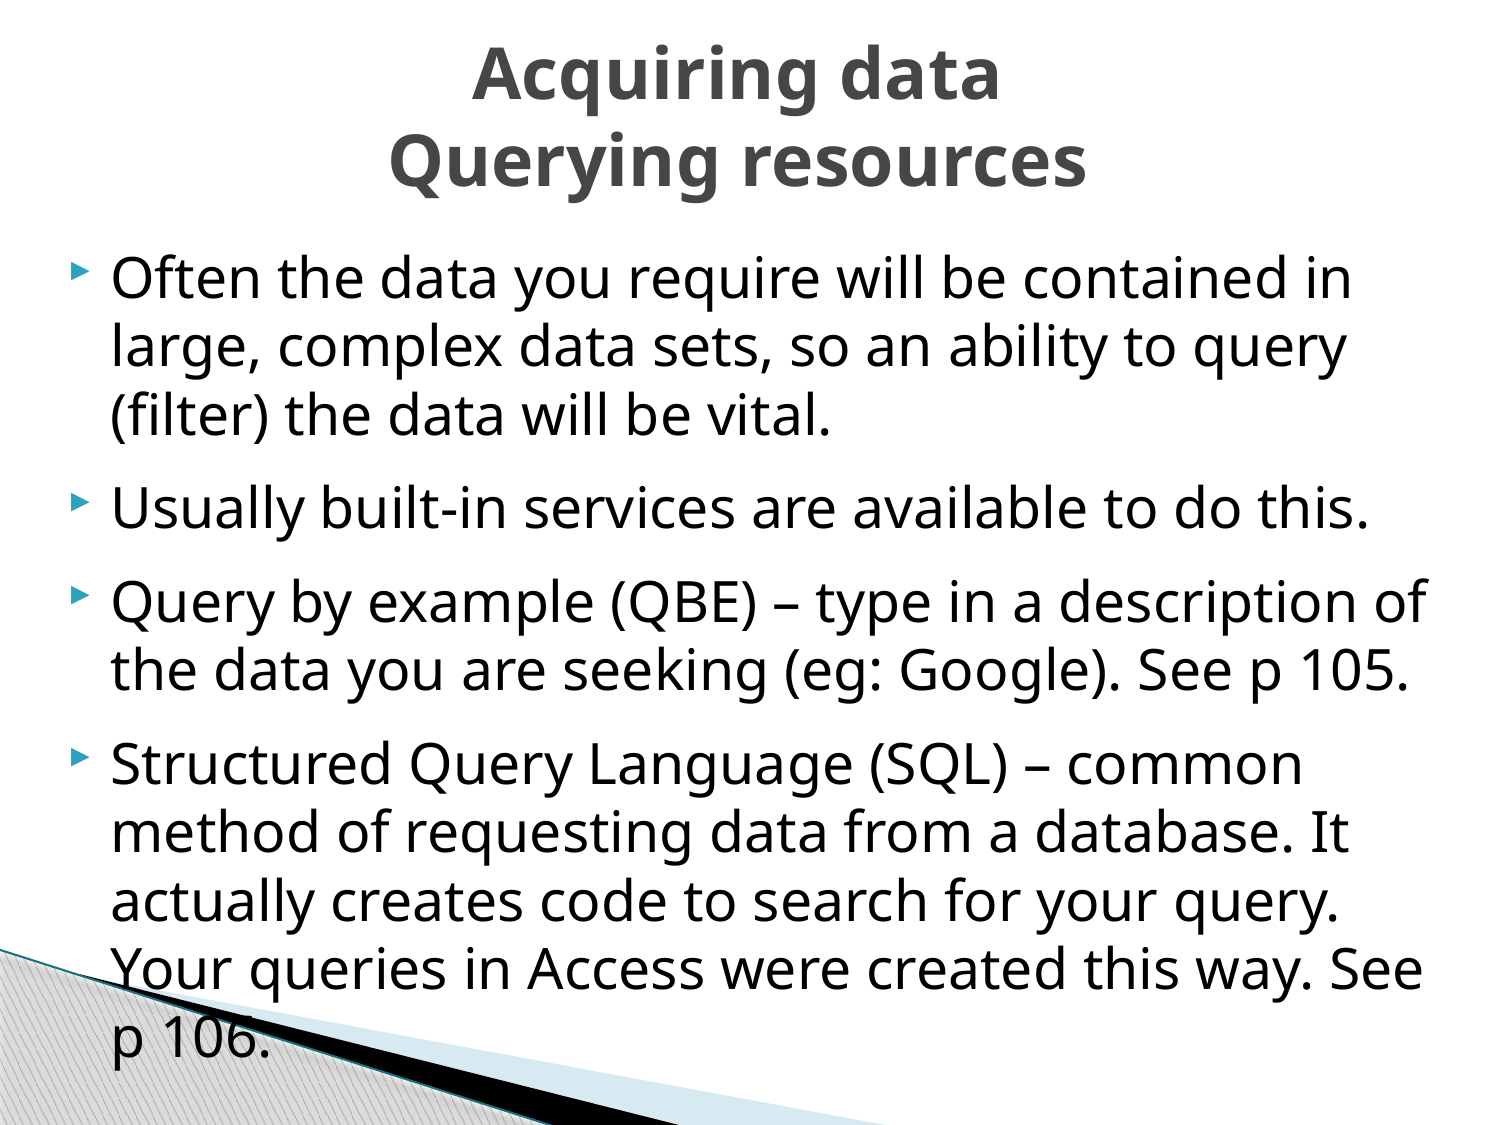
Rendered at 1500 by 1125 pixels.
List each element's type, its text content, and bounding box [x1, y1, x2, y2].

title Acquiring data Querying resources [100, 20, 1376, 209]
list Often the data you require will be contained in large, complex data sets, so an ability to query (filter) the data will be vital. Usually built-in services are available to do this. Query by example (QBE) – type in a description of the data you are seeking (eg: Google). See p 105. Structured Query Language (SQL) – common method of requesting data from a database. It actually creates code to search for your query. Your queries in Access were created this way. See p 106. [53, 233, 1483, 1094]
